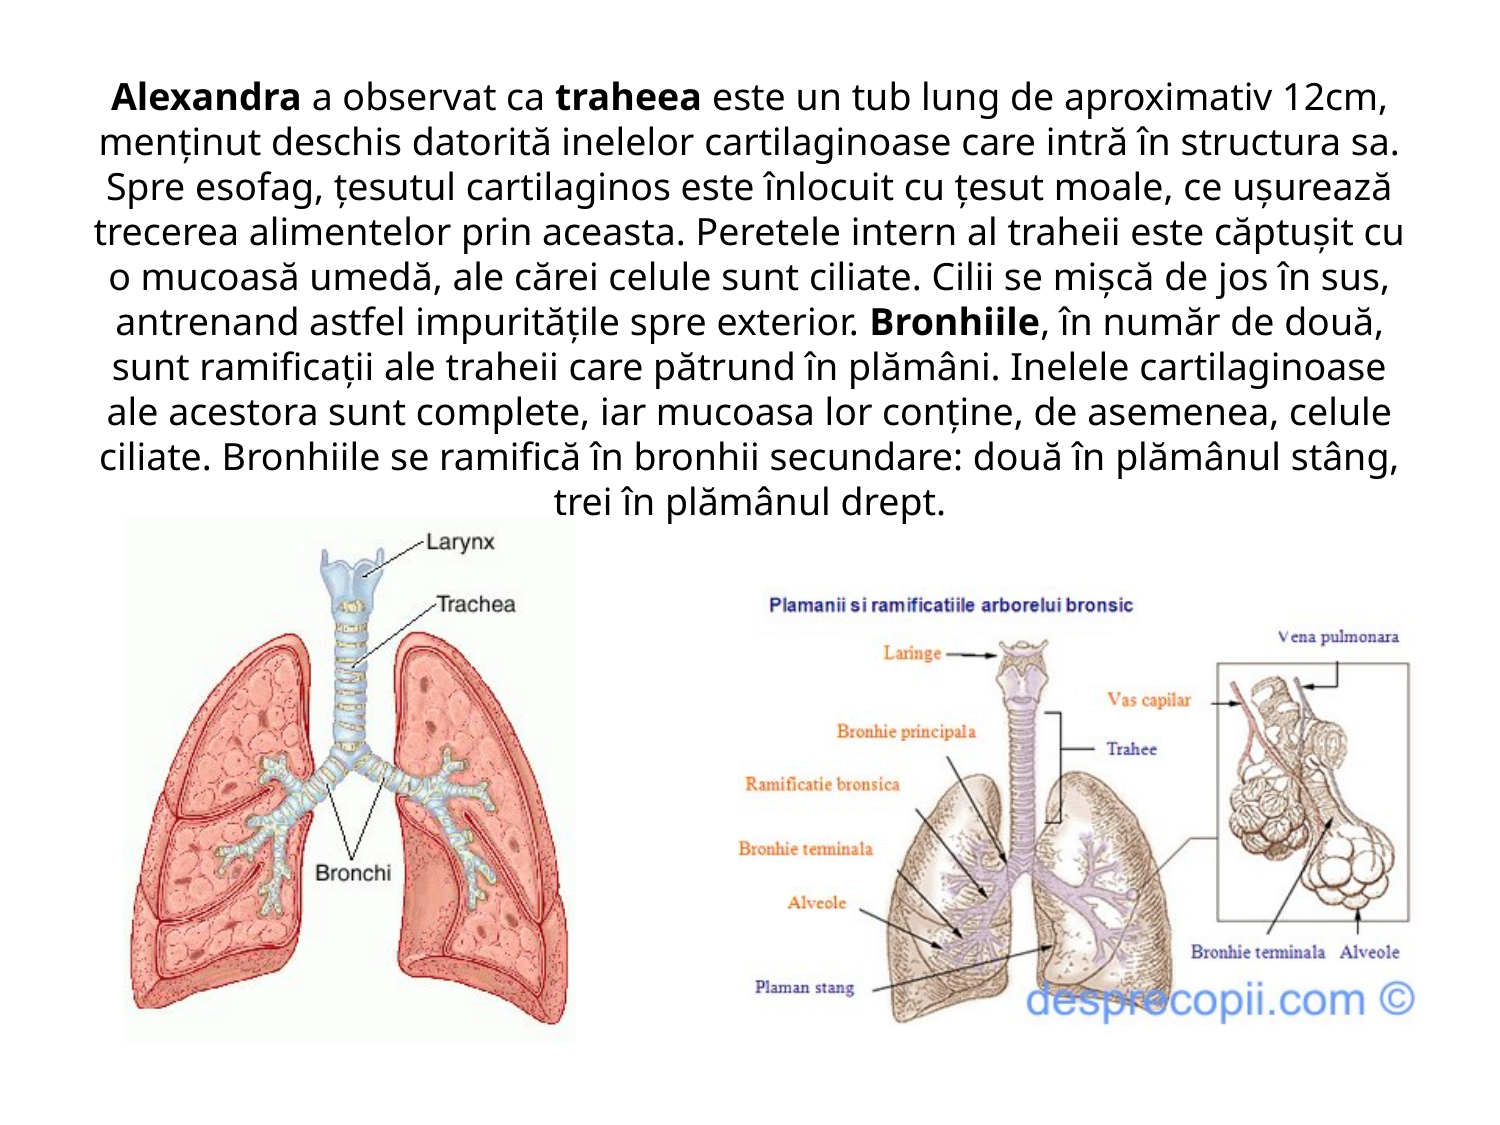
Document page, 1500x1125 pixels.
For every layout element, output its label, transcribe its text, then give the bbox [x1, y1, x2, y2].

title Alexandra a observat ca traheea este un tub lung de aproximativ 12cm, menținut deschis datorită inelelor cartilaginoase care intră în structura sa. Spre esofag, țesutul cartilaginos este înlocuit cu țesut moale, ce ușurează trecerea alimentelor prin aceasta. Peretele intern al traheii este căptușit cu o mucoasă umedă, ale cărei celule sunt ciliate. Cilii se mișcă de jos în sus, antrenand astfel impuritățile spre exterior. Bronhiile, în număr de două, sunt ramificații ale traheii care pătrund în plămâni. Inelele cartilaginoase ale acestora sunt complete, iar mucoasa lor conține, de asemenea, celule ciliate. Bronhiile se ramifică în bronhii secundare: două în plămânul stâng, trei în plămânul drept. [74, 44, 1426, 552]
picture [123, 515, 576, 1046]
picture [738, 585, 1423, 1026]
